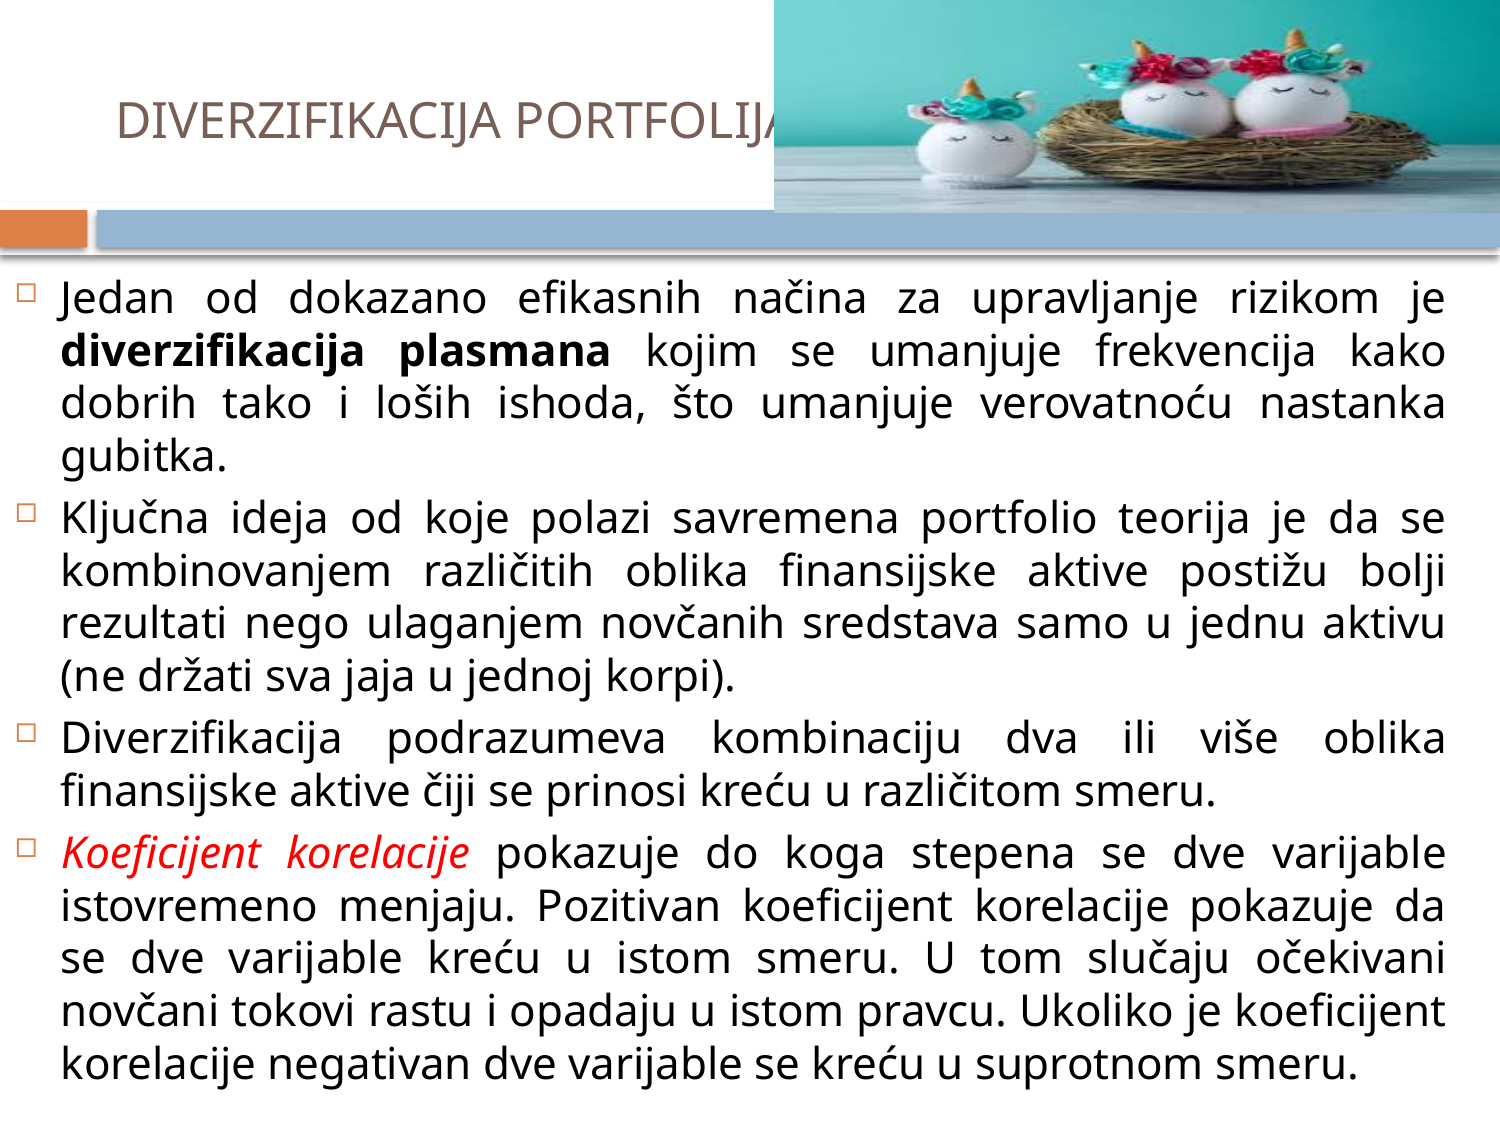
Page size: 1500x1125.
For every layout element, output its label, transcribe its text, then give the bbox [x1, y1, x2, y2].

title DIVERZIFIKACIJA PORTFOLIJA [100, 37, 768, 200]
list Jedan od dokazano efikasnih načina za upravljanje rizikom je diverzifikacija plasmana kojim se umanjuje frekvencija kako dobrih tako i loših ishoda, što umanjuje verovatnoću nastanka gubitka. Ključna ideja od koje polazi savremena portfolio teorija je da se kombinovanjem različitih oblika finansijske aktive postižu bolji rezultati nego ulaganjem novčanih sredstava samo u jednu aktivu (ne držati sva jaja u jednoj korpi). Diverzifikacija podrazumeva kombinaciju dva ili više oblika finansijske aktive čiji se prinosi kreću u različitom smeru. Koeficijent korelacije pokazuje do koga stepena se dve varijable istovremeno menjaju. Pozitivan koeficijent korelacije pokazuje da se dve varijable kreću u istom smeru. U tom slučaju očekivani novčani tokovi rastu i opadaju u istom pravcu. Ukoliko je koeficijent korelacije negativan dve varijable se kreću u suprotnom smeru. [0, 262, 1463, 1125]
picture [774, 0, 1500, 213]
